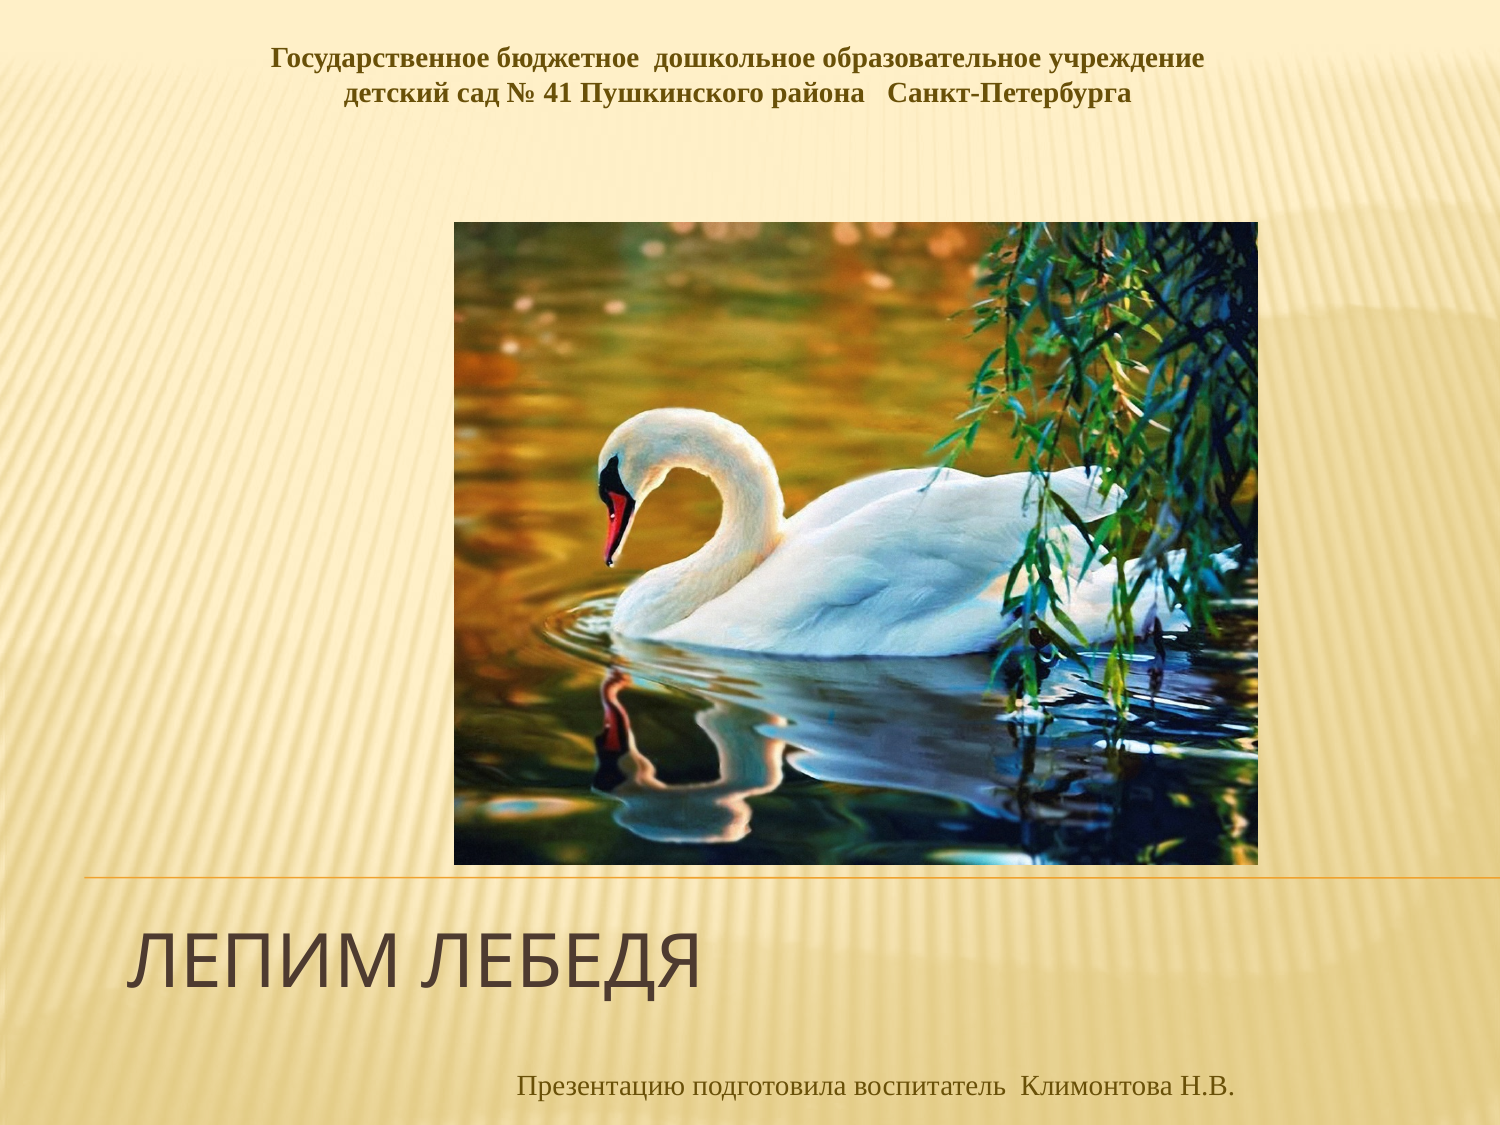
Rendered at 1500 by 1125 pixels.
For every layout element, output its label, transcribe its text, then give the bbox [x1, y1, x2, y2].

picture [454, 221, 1259, 866]
text_box Презентацию подготовила воспитатель Климонтова Н.В. [501, 1058, 1402, 1109]
text_box Государственное бюджетное дошкольное образовательное учреждение детский сад № 41 Пушкинского района Санкт-Петербурга [29, 30, 1447, 166]
title Лепим лебедя [112, 905, 1500, 1106]
